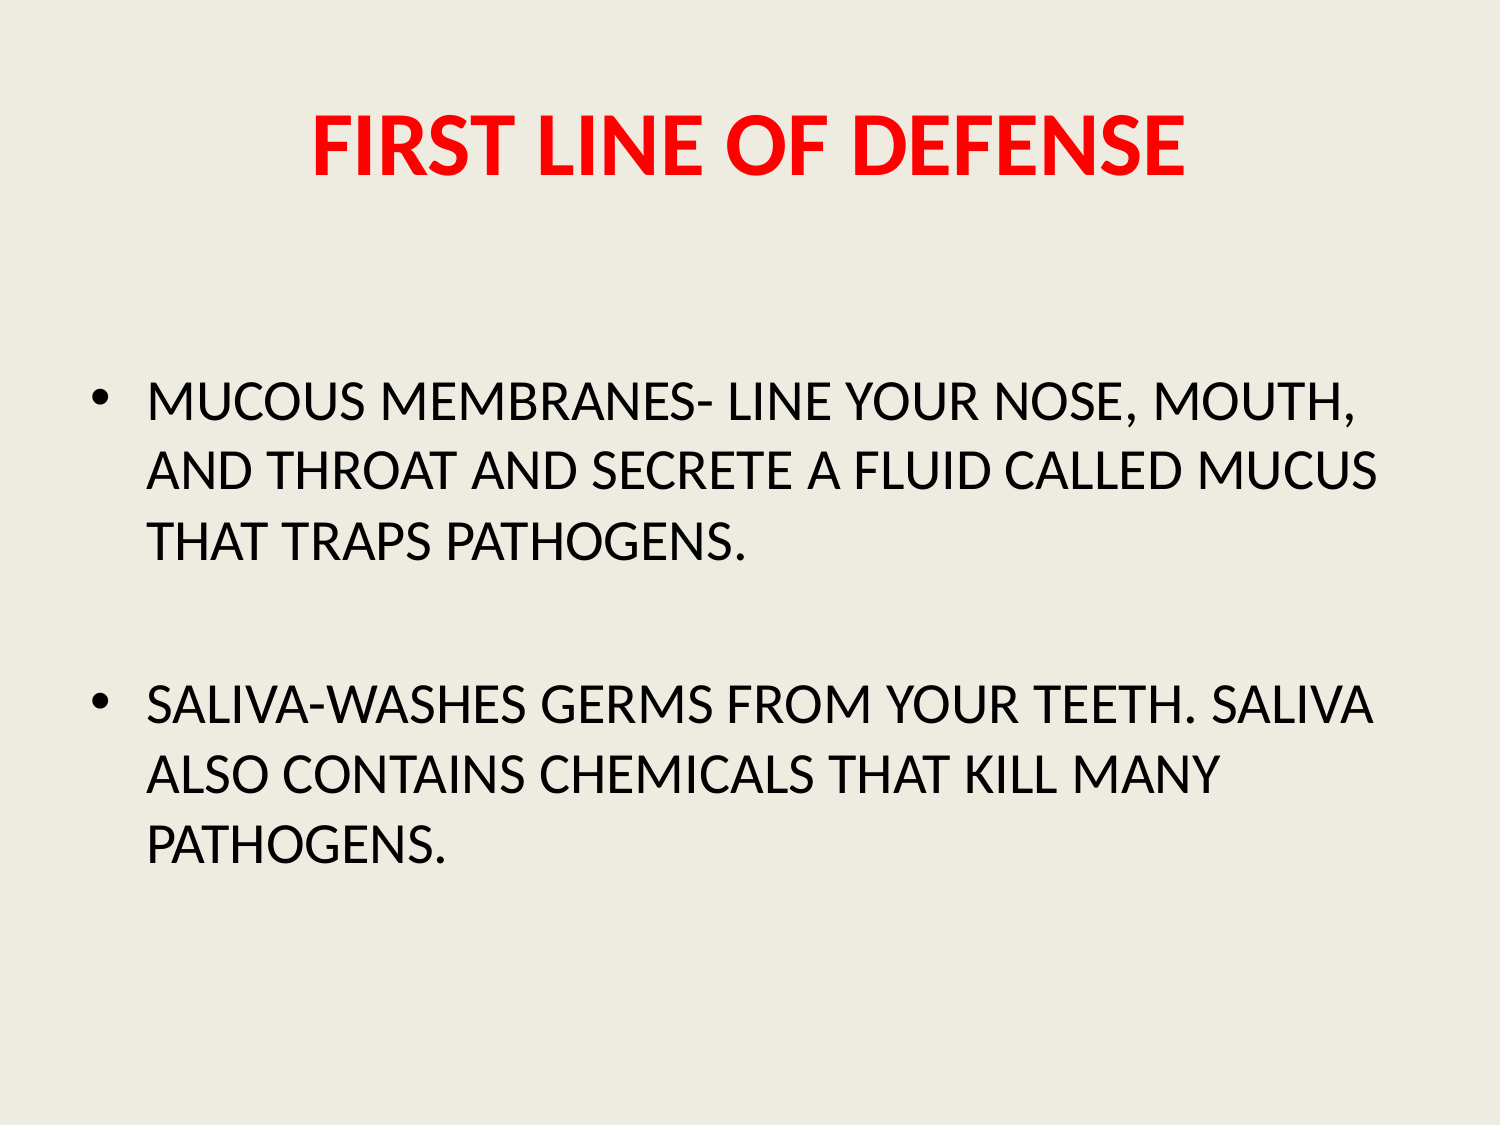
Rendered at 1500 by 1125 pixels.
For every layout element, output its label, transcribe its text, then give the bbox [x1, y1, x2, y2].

title FIRST LINE OF DEFENSE [75, 45, 1425, 233]
list MUCOUS MEMBRANES- LINE YOUR NOSE, MOUTH, AND THROAT AND SECRETE A FLUID CALLED MUCUS THAT TRAPS PATHOGENS. SALIVA-WASHES GERMS FROM YOUR TEETH. SALIVA ALSO CONTAINS CHEMICALS THAT KILL MANY PATHOGENS. [75, 262, 1425, 1005]
